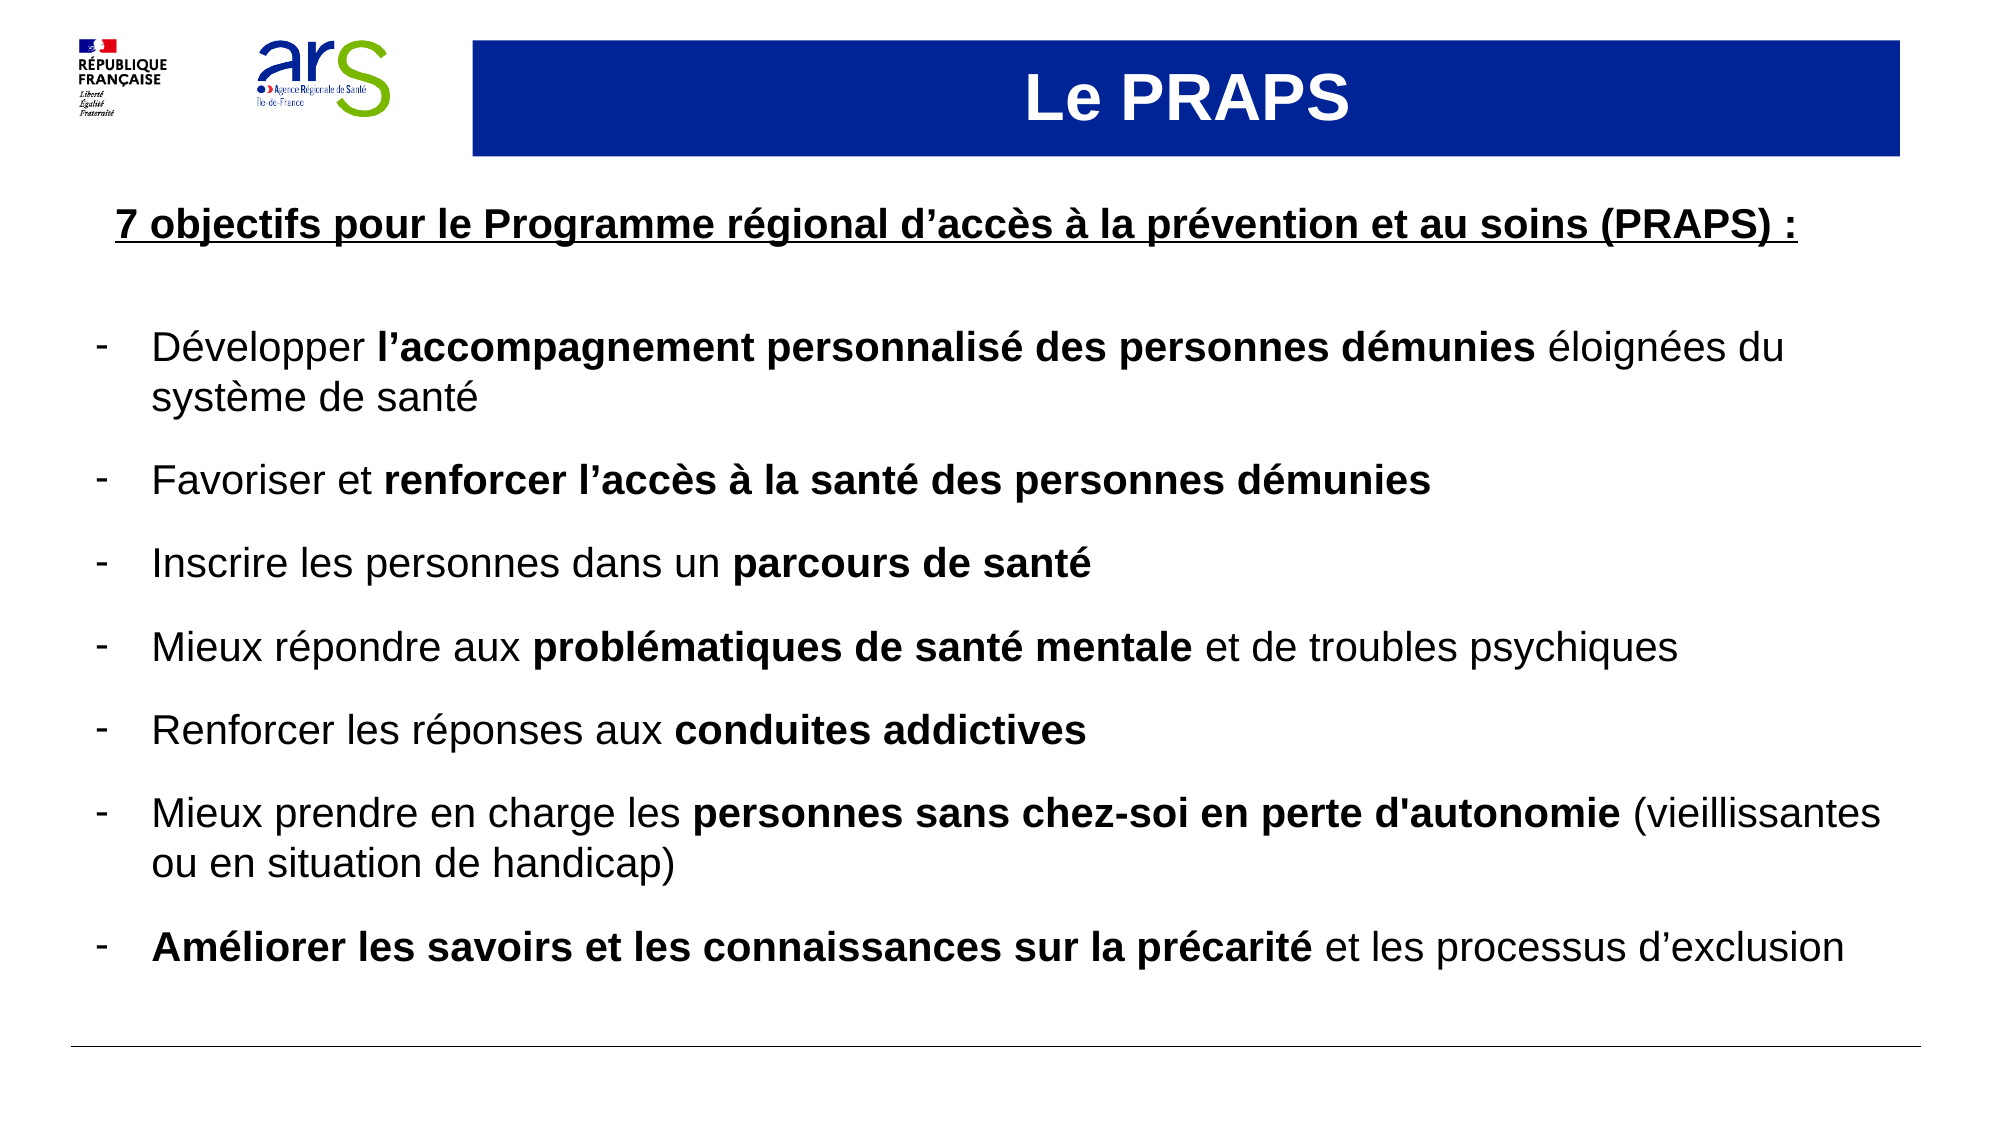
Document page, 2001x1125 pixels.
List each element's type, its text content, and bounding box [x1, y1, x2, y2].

picture [63, 23, 182, 142]
text_box Le PRAPS [472, 40, 1900, 157]
list 7 objectifs pour le Programme régional d’accès à la prévention et au soins (PRAPS) : Développer l’accompagnement personnalisé des personnes démunies éloignées du système de santé Favoriser et renforcer l’accès à la santé des personnes démunies Inscrire les personnes dans un parcours de santé Mieux répondre aux problématiques de santé mentale et de troubles psychiques Renforcer les réponses aux conduites addictives Mieux prendre en charge les personnes sans chez-soi en perte d'autonomie (vieillissantes ou en situation de handicap) Améliorer les savoirs et les connaissances sur la précarité et les processus d’exclusion [95, 197, 1900, 1013]
picture [256, 40, 390, 117]
